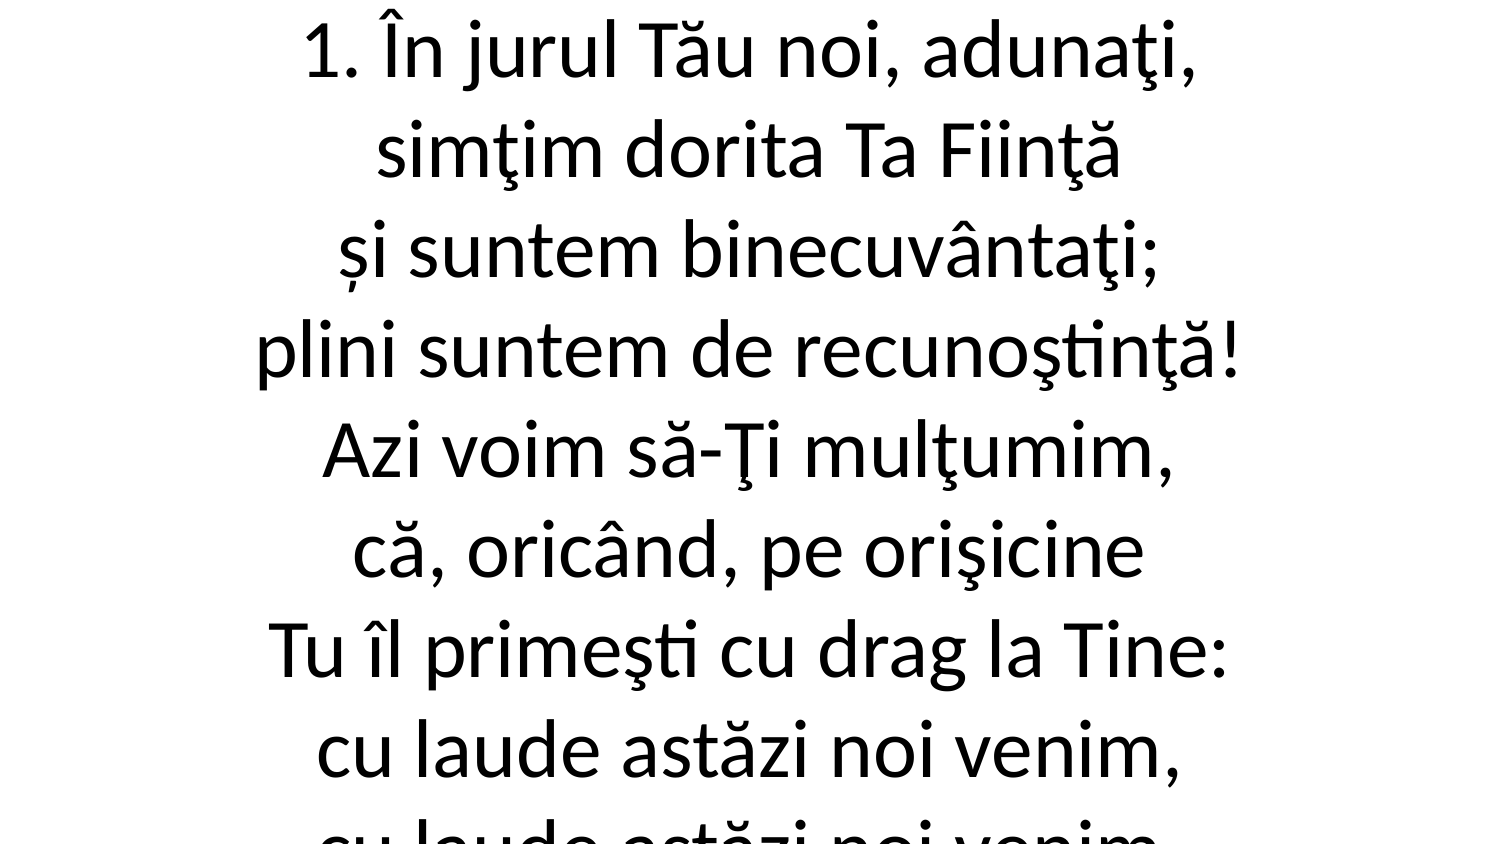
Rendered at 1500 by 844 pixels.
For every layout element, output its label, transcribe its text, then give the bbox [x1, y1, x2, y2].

text_box 1. În jurul Tău noi, adunaţi, simţim dorita Ta Fiinţă și suntem binecuvântaţi; plini suntem de recunoştinţă! Azi voim să-Ţi mulţumim, că, oricând, pe orişicine Tu îl primeşti cu drag la Tine: cu laude astăzi noi venim, cu laude astăzi noi venim. [239, 0, 1261, 844]
